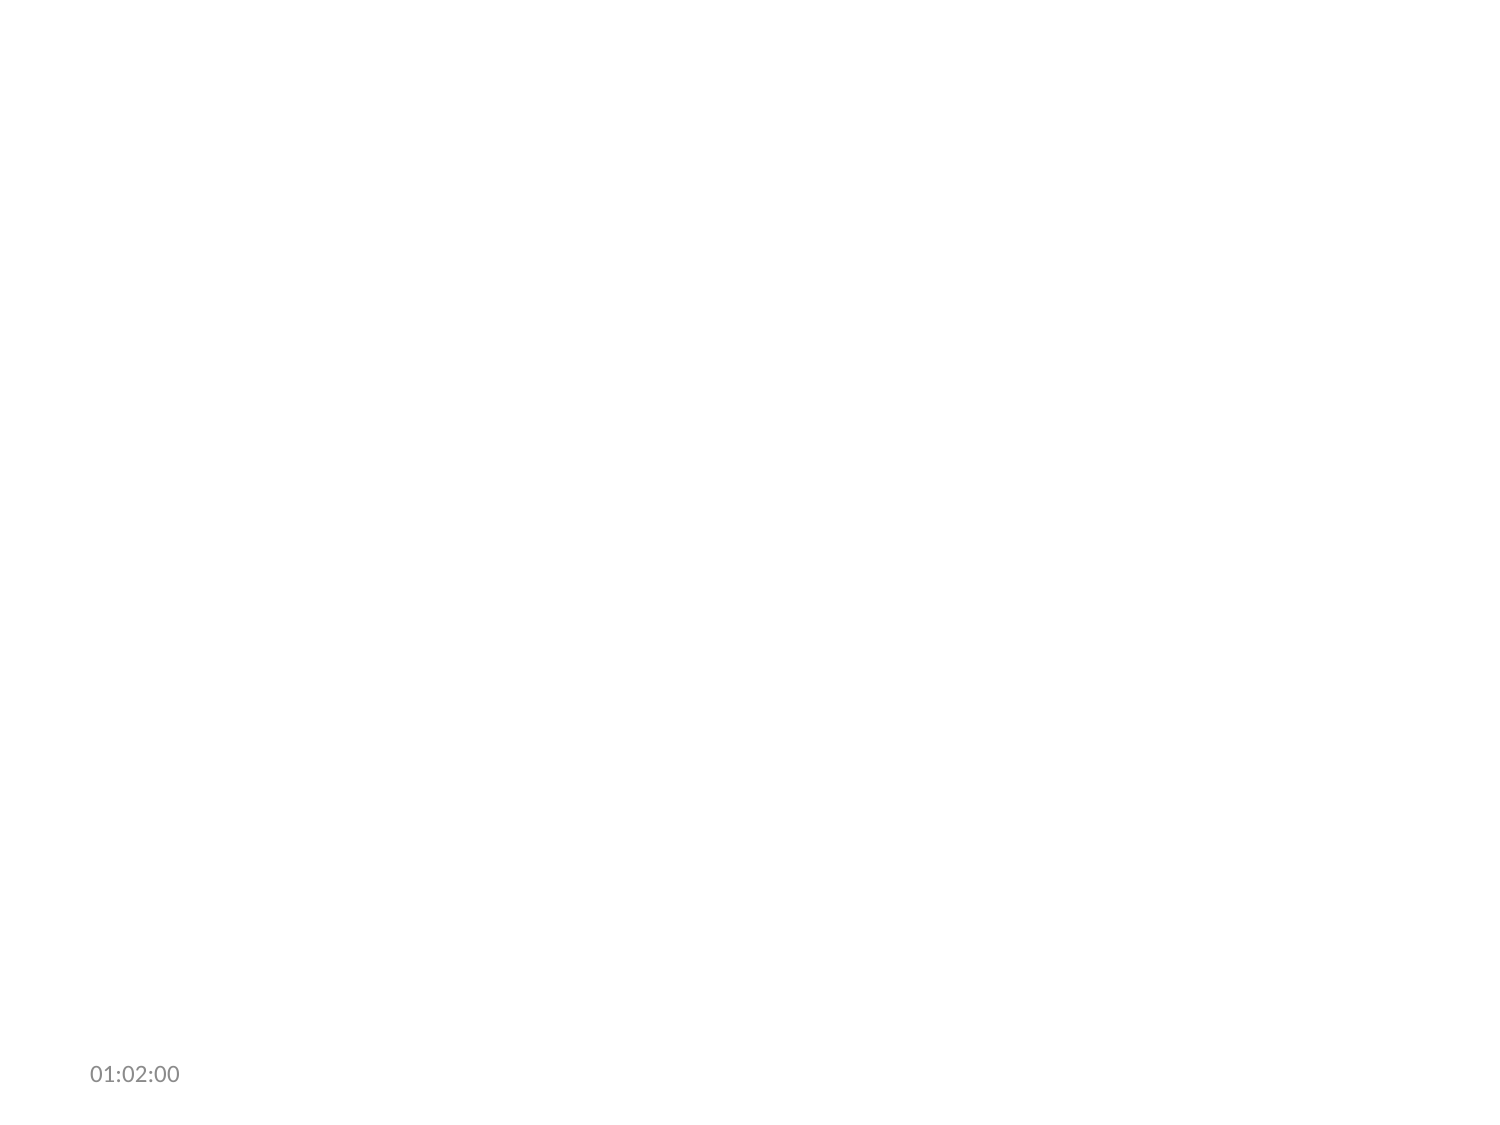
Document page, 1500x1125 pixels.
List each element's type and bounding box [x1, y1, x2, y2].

slide_number [75, 1042, 425, 1103]
